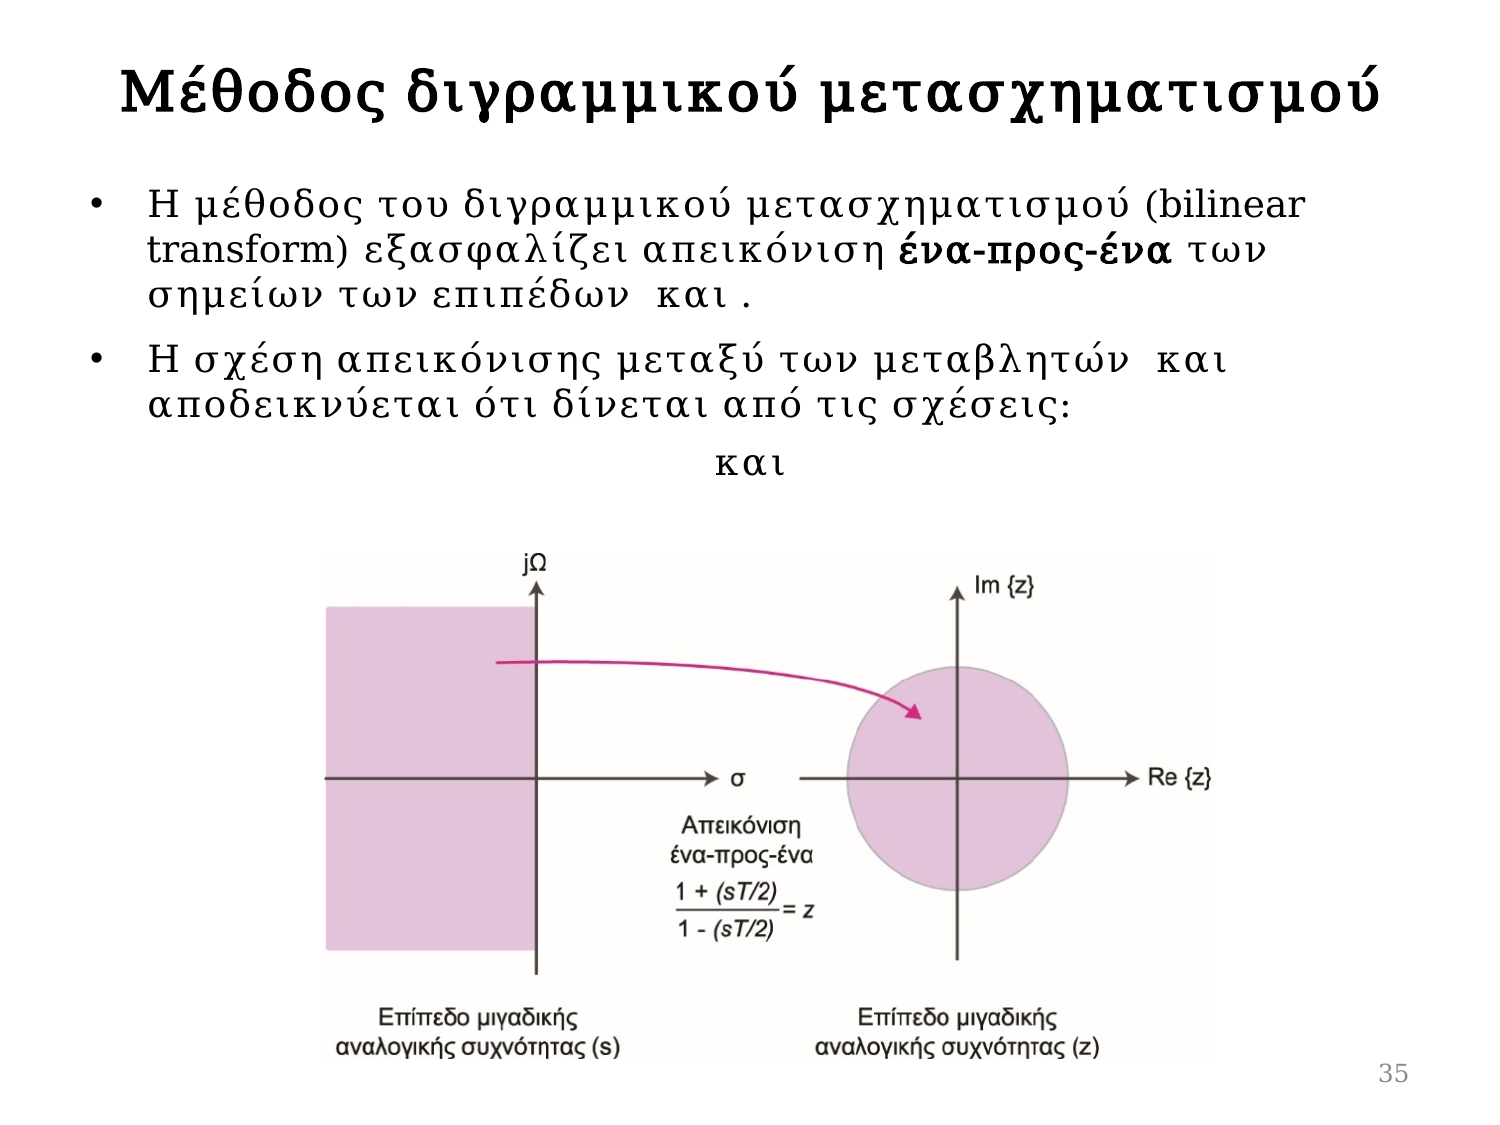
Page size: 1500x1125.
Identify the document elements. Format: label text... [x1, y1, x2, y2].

title Μέθοδος διγραμμικού μετασχηματισμού [75, 19, 1425, 159]
slide_number 35 [1222, 1042, 1425, 1103]
picture [324, 553, 1211, 1059]
